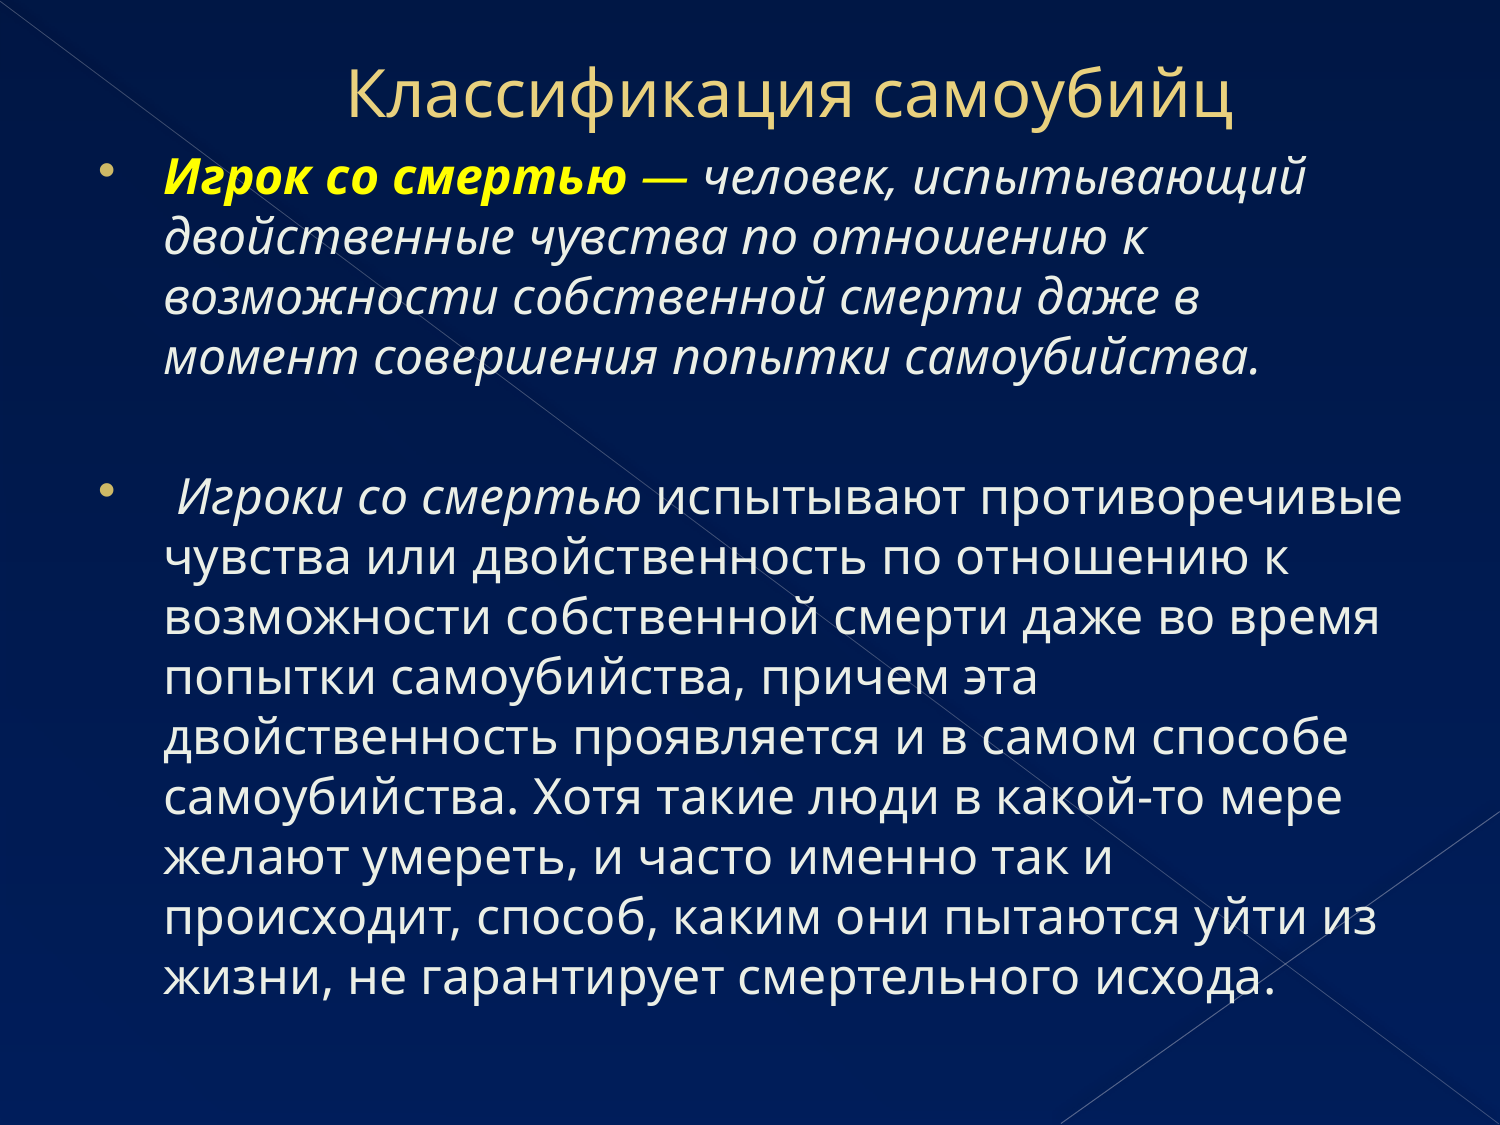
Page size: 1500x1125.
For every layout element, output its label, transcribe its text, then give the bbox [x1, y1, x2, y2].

list Игрок со смертью — человек, испытывающий двойственные чувства по отношению к возможности собственной смерти даже в момент совершения попытки самоубийства. Игроки со смертью испытывают противоречивые чувства или двойственность по отношению к возможности собственной смерти даже во время попытки самоубийства, причем эта двойственность проявляется и в самом способе самоубийства. Хотя такие люди в какой-то мере желают умереть, и часто именно так и происходит, способ, каким они пытаются уйти из жизни, не гарантирует смертельного исхода. [75, 137, 1425, 1059]
title Классификация самоубийц [75, 43, 1425, 137]
